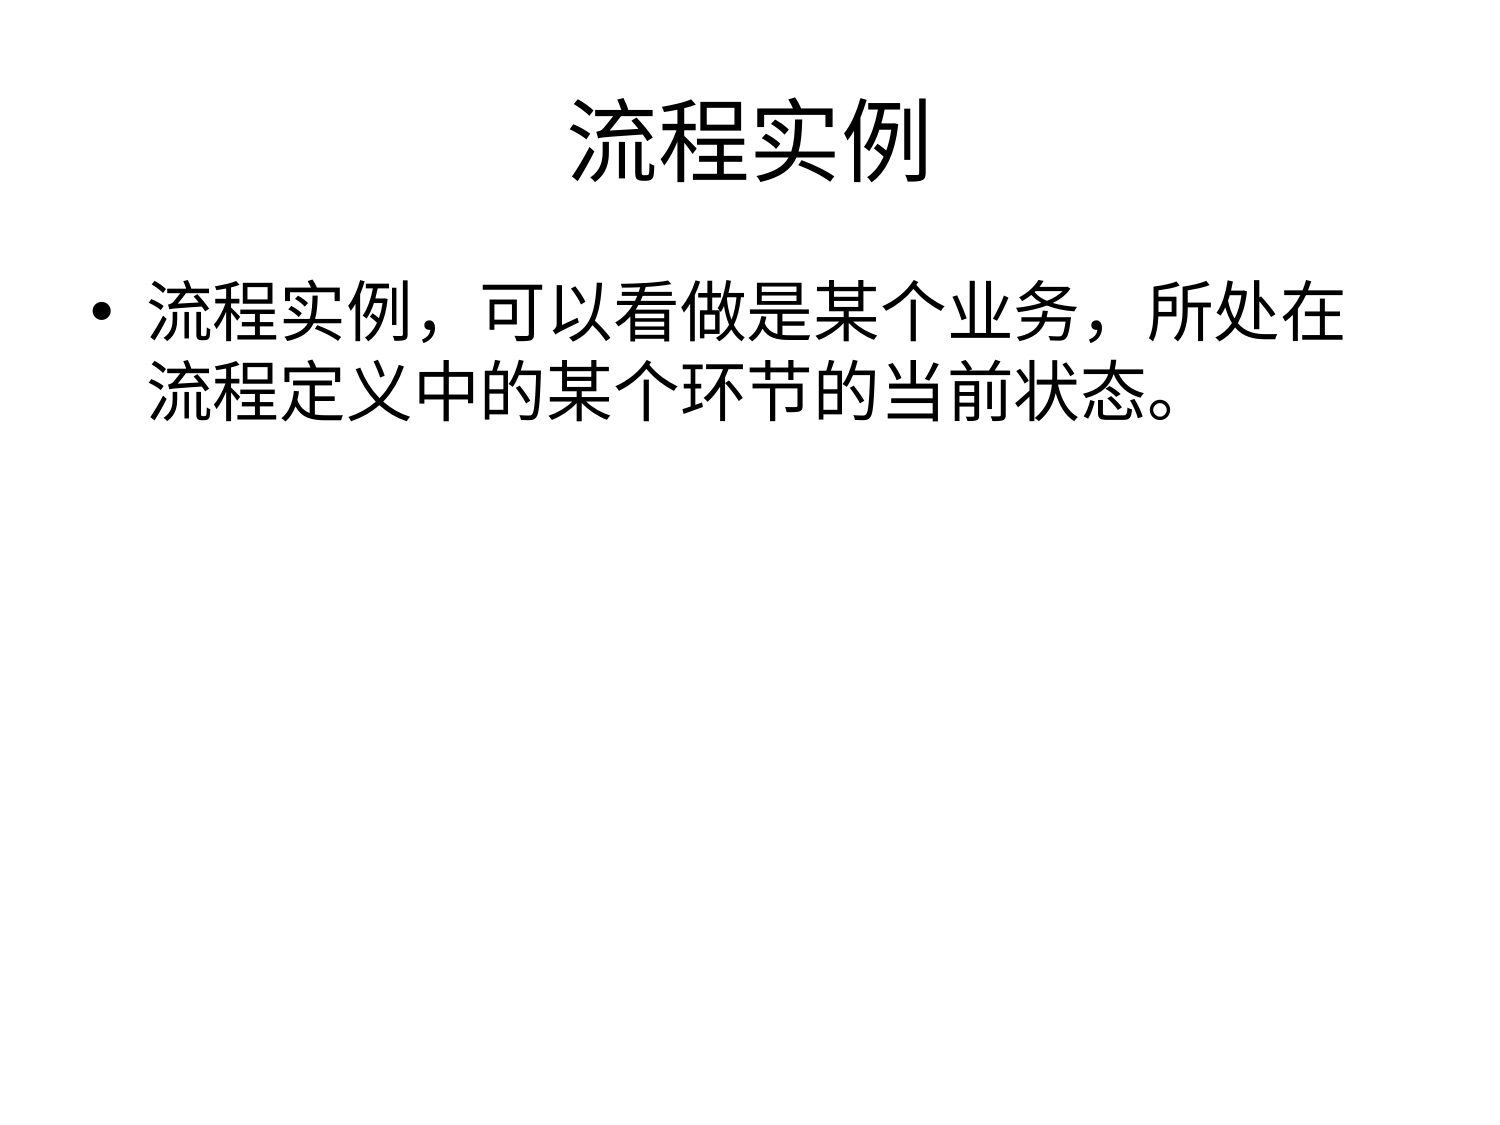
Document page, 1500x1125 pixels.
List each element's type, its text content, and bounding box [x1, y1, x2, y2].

list 流程实例，可以看做是某个业务，所处在流程定义中的某个环节的当前状态。 [75, 262, 1425, 1005]
title 流程实例 [75, 45, 1425, 233]
